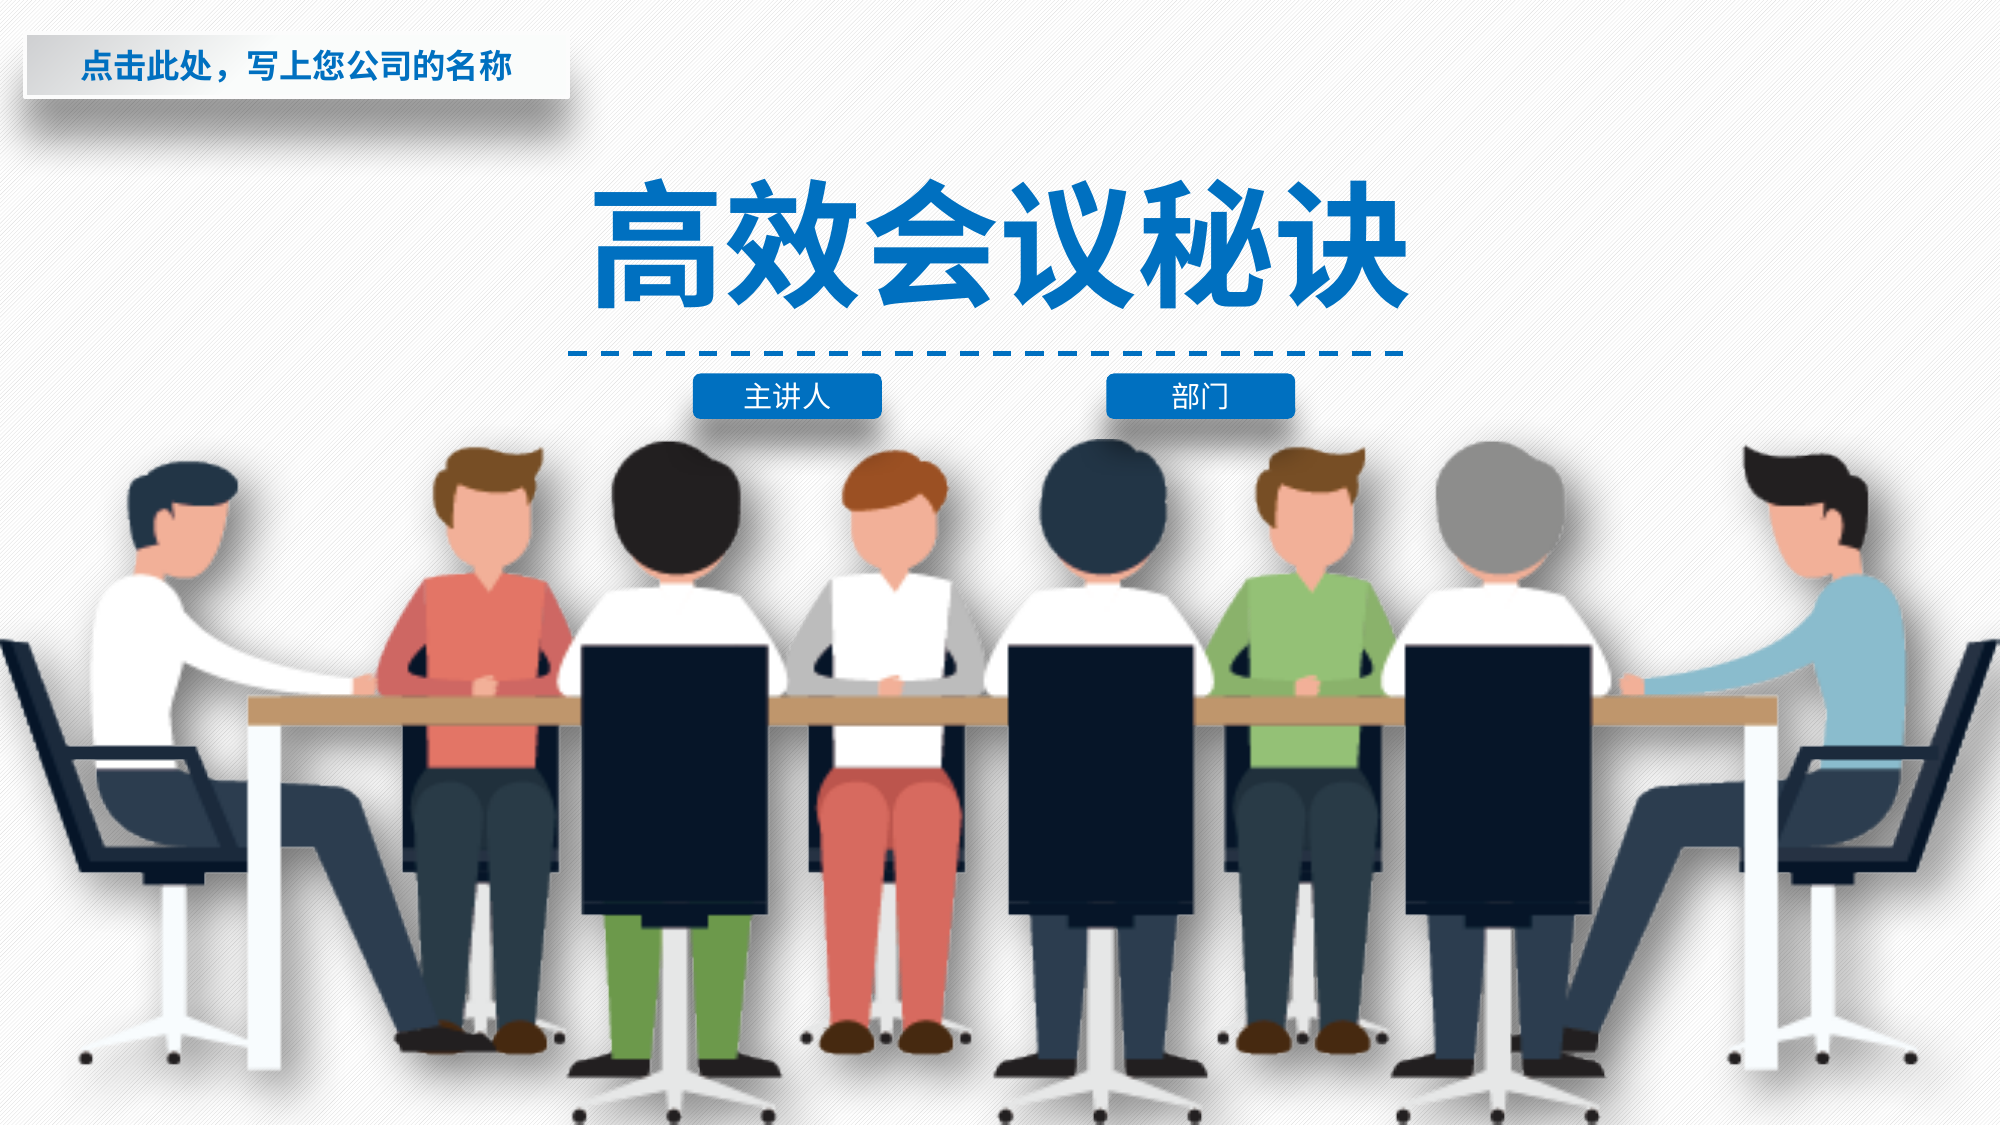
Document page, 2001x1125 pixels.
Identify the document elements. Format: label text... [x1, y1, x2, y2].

text_box 点击此处，写上您公司的名称 [23, 31, 570, 99]
text_box 高效会议秘诀 [572, 151, 1428, 331]
text_box 部门 [1104, 371, 1298, 422]
text_box 主讲人 [690, 371, 884, 422]
picture [0, 439, 2000, 1125]
